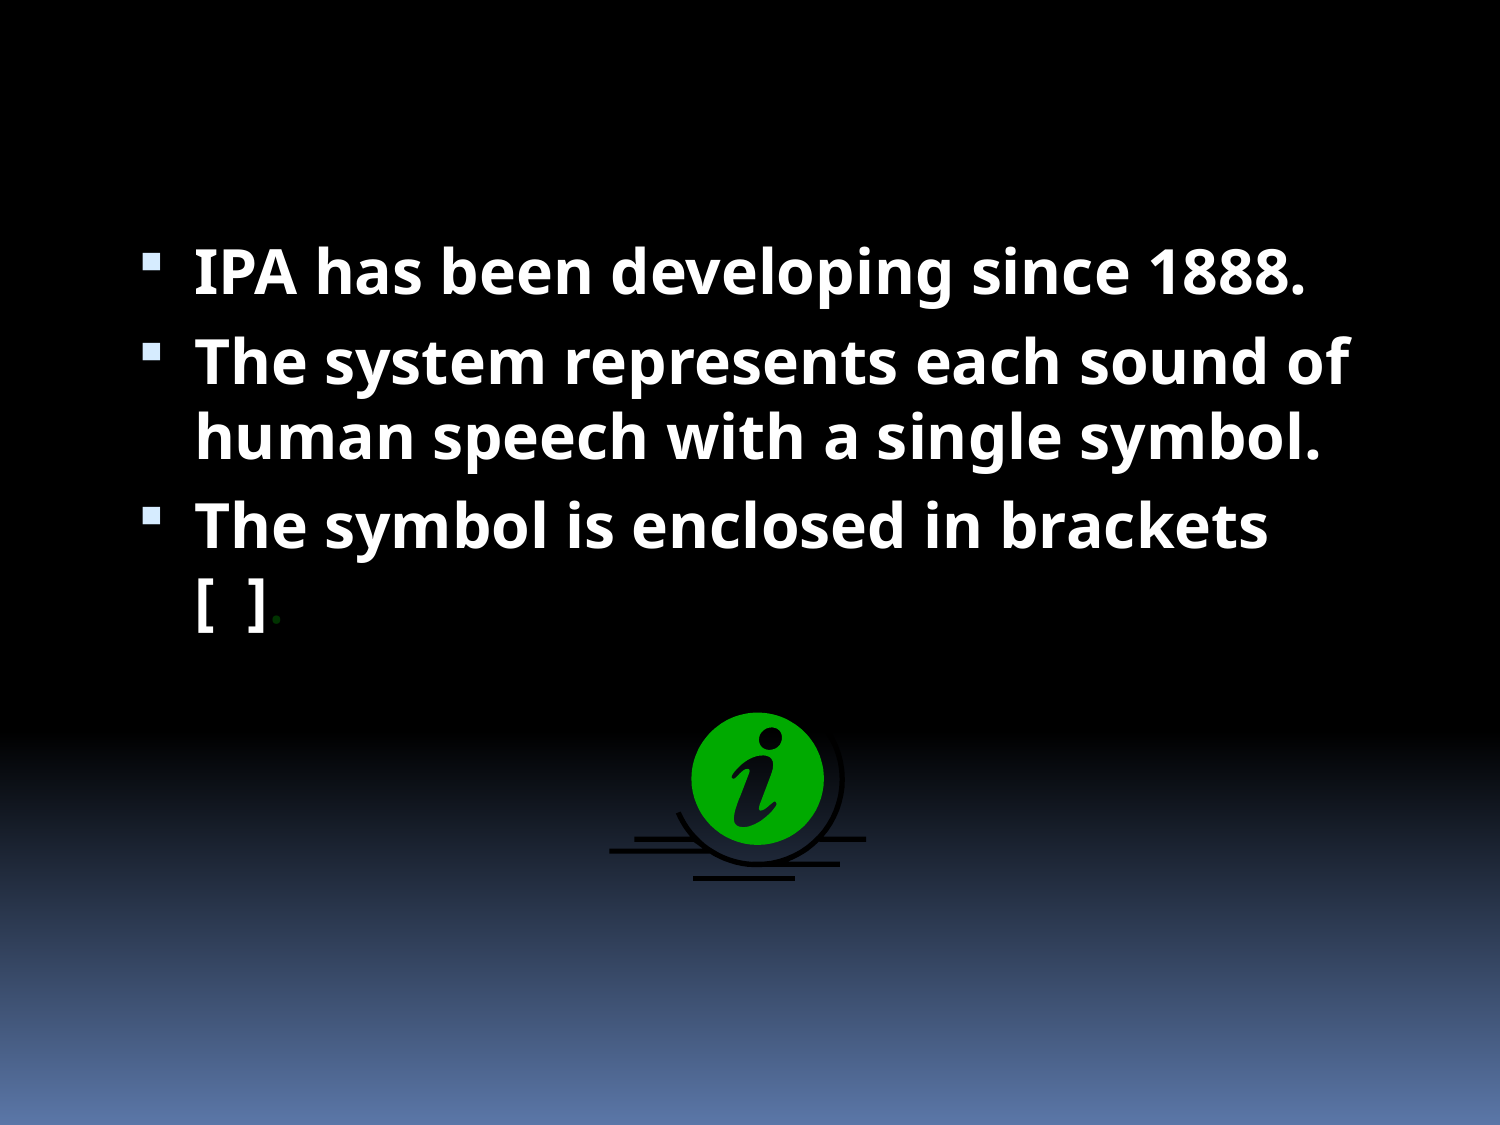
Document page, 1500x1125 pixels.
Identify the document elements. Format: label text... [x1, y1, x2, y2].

picture [608, 690, 867, 882]
list IPA has been developing since 1888. The system represents each sound of human speech with a single symbol. The symbol is enclosed in brackets [ ]. [111, 224, 1375, 813]
